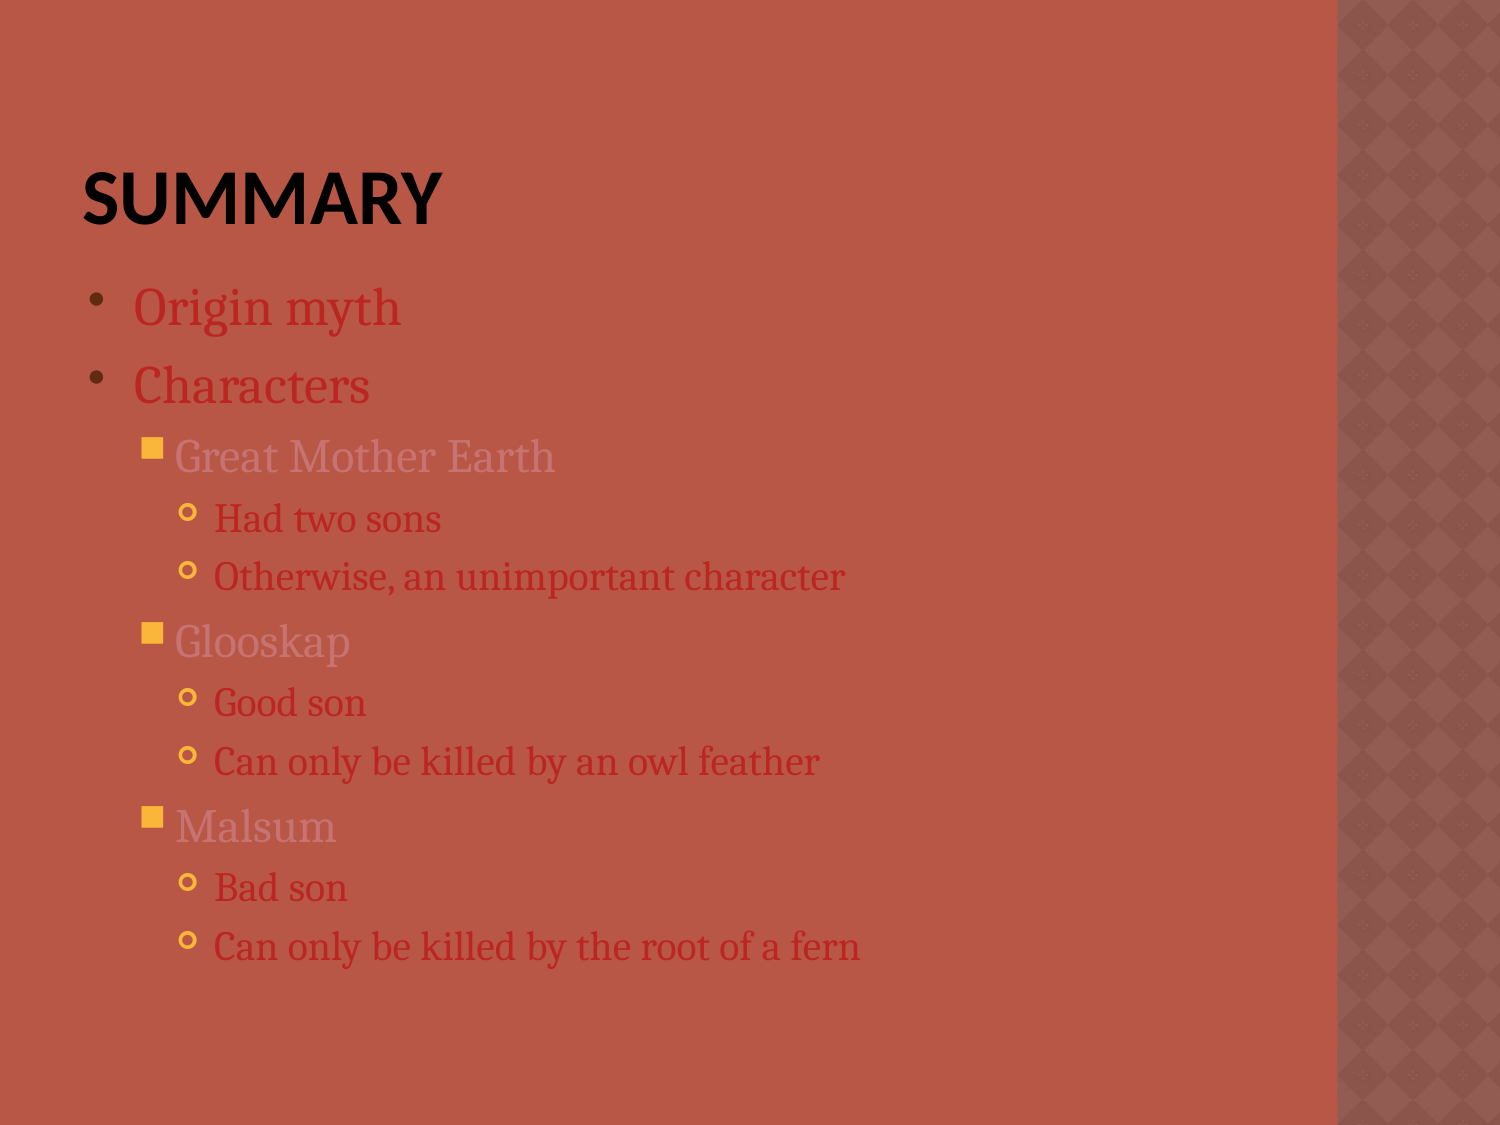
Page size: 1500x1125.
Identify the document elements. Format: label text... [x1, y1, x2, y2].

list Origin myth Characters Great Mother Earth Had two sons Otherwise, an unimportant character Glooskap Good son Can only be killed by an owl feather Malsum Bad son Can only be killed by the root of a fern [75, 264, 1263, 1059]
title Summary [75, 52, 1263, 240]
